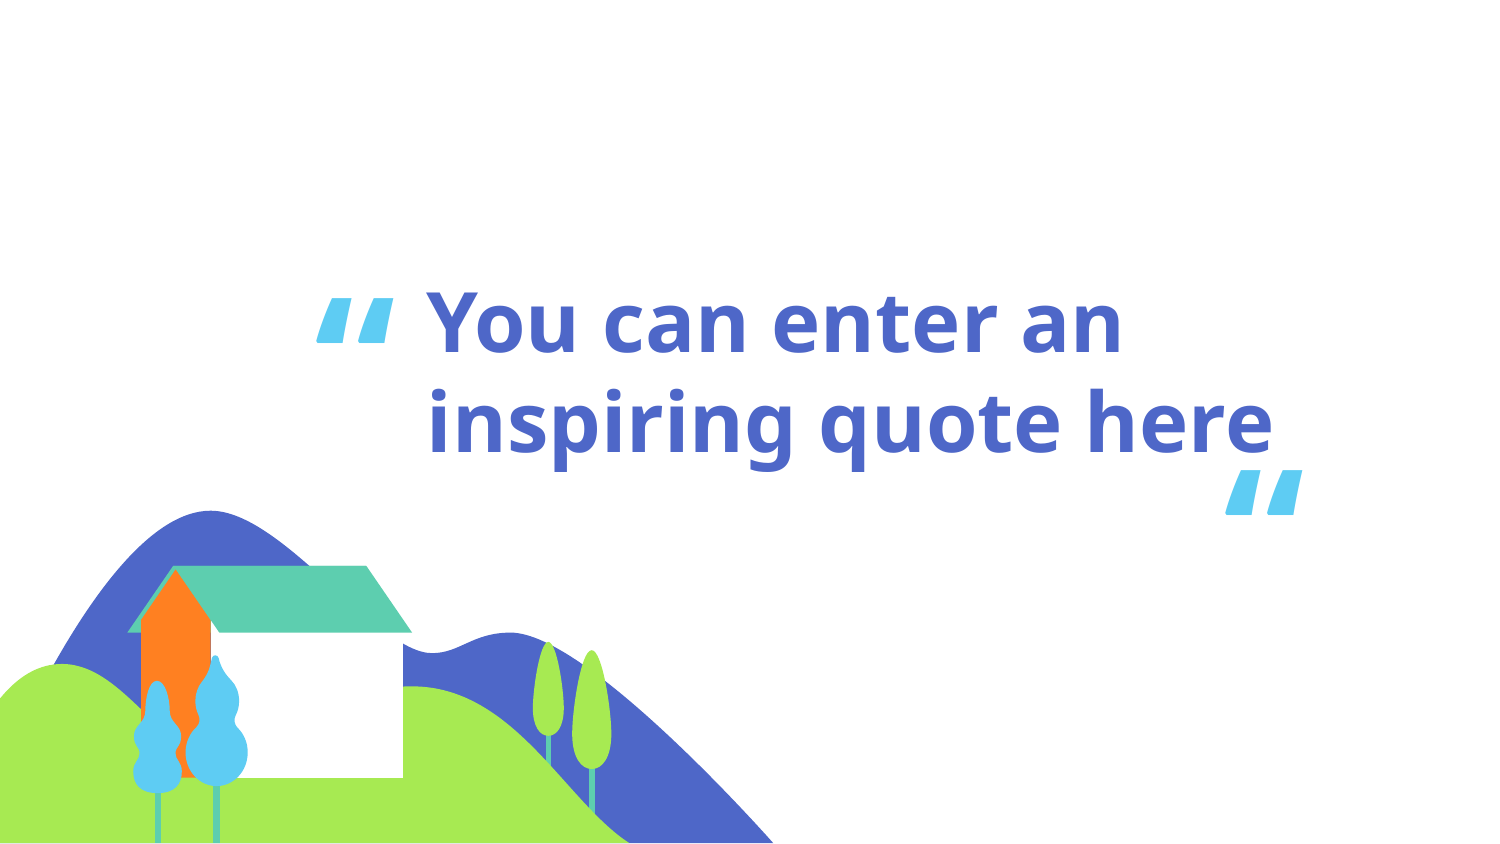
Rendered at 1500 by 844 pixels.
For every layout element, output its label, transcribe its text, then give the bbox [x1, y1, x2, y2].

text_box “ [299, 238, 380, 474]
text_box “ [1208, 410, 1289, 646]
text_box You can enter an inspiring quote here [412, 262, 1325, 477]
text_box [0, 510, 774, 844]
